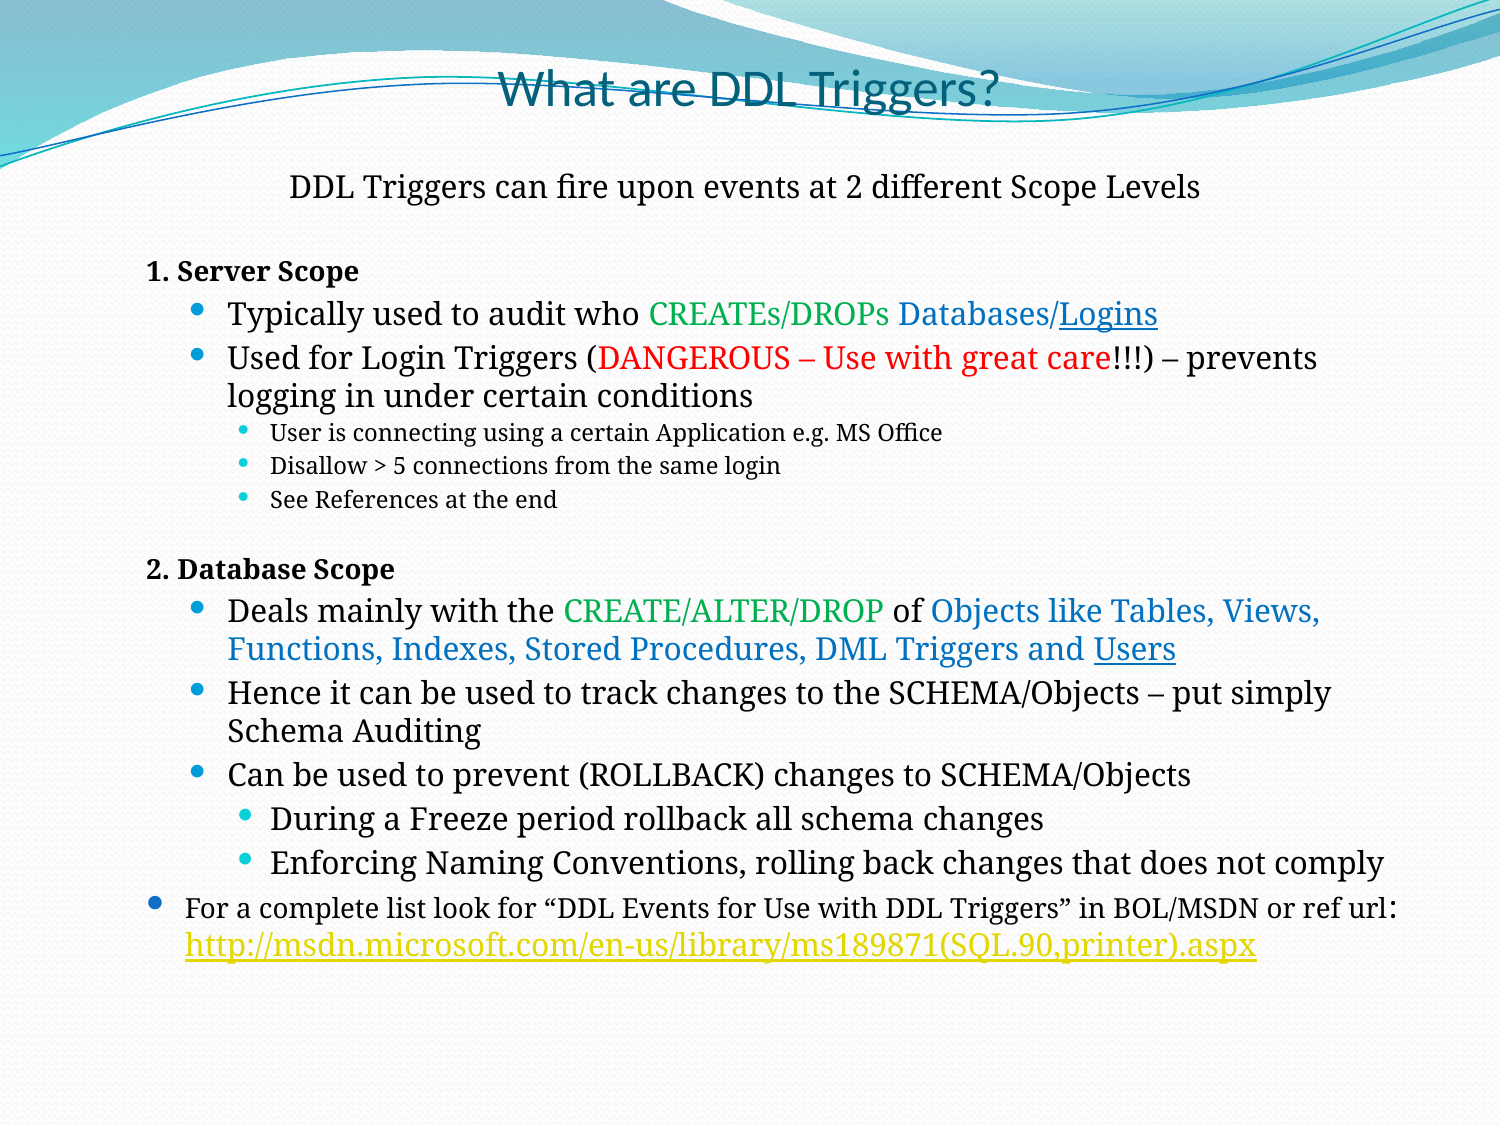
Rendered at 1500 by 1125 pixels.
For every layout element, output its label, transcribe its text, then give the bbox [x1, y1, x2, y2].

list DDL Triggers can fire upon events at 2 different Scope Levels 1. Server Scope Typically used to audit who CREATEs/DROPs Databases/Logins Used for Login Triggers (DANGEROUS – Use with great care!!!) – prevents logging in under certain conditions User is connecting using a certain Application e.g. MS Office Disallow > 5 connections from the same login See References at the end 2. Database Scope Deals mainly with the CREATE/ALTER/DROP of Objects like Tables, Views, Functions, Indexes, Stored Procedures, DML Triggers and Users Hence it can be used to track changes to the SCHEMA/Objects – put simply Schema Auditing Can be used to prevent (ROLLBACK) changes to SCHEMA/Objects During a Freeze period rollback all schema changes Enforcing Naming Conventions, rolling back changes that does not comply For a complete list look for “DDL Events for Use with DDL Triggers” in BOL/MSDN or ref url: http://msdn.microsoft.com/en-us/library/ms189871(SQL.90,printer).aspx [70, 82, 1421, 1008]
title What are DDL Triggers? [75, 45, 1425, 118]
